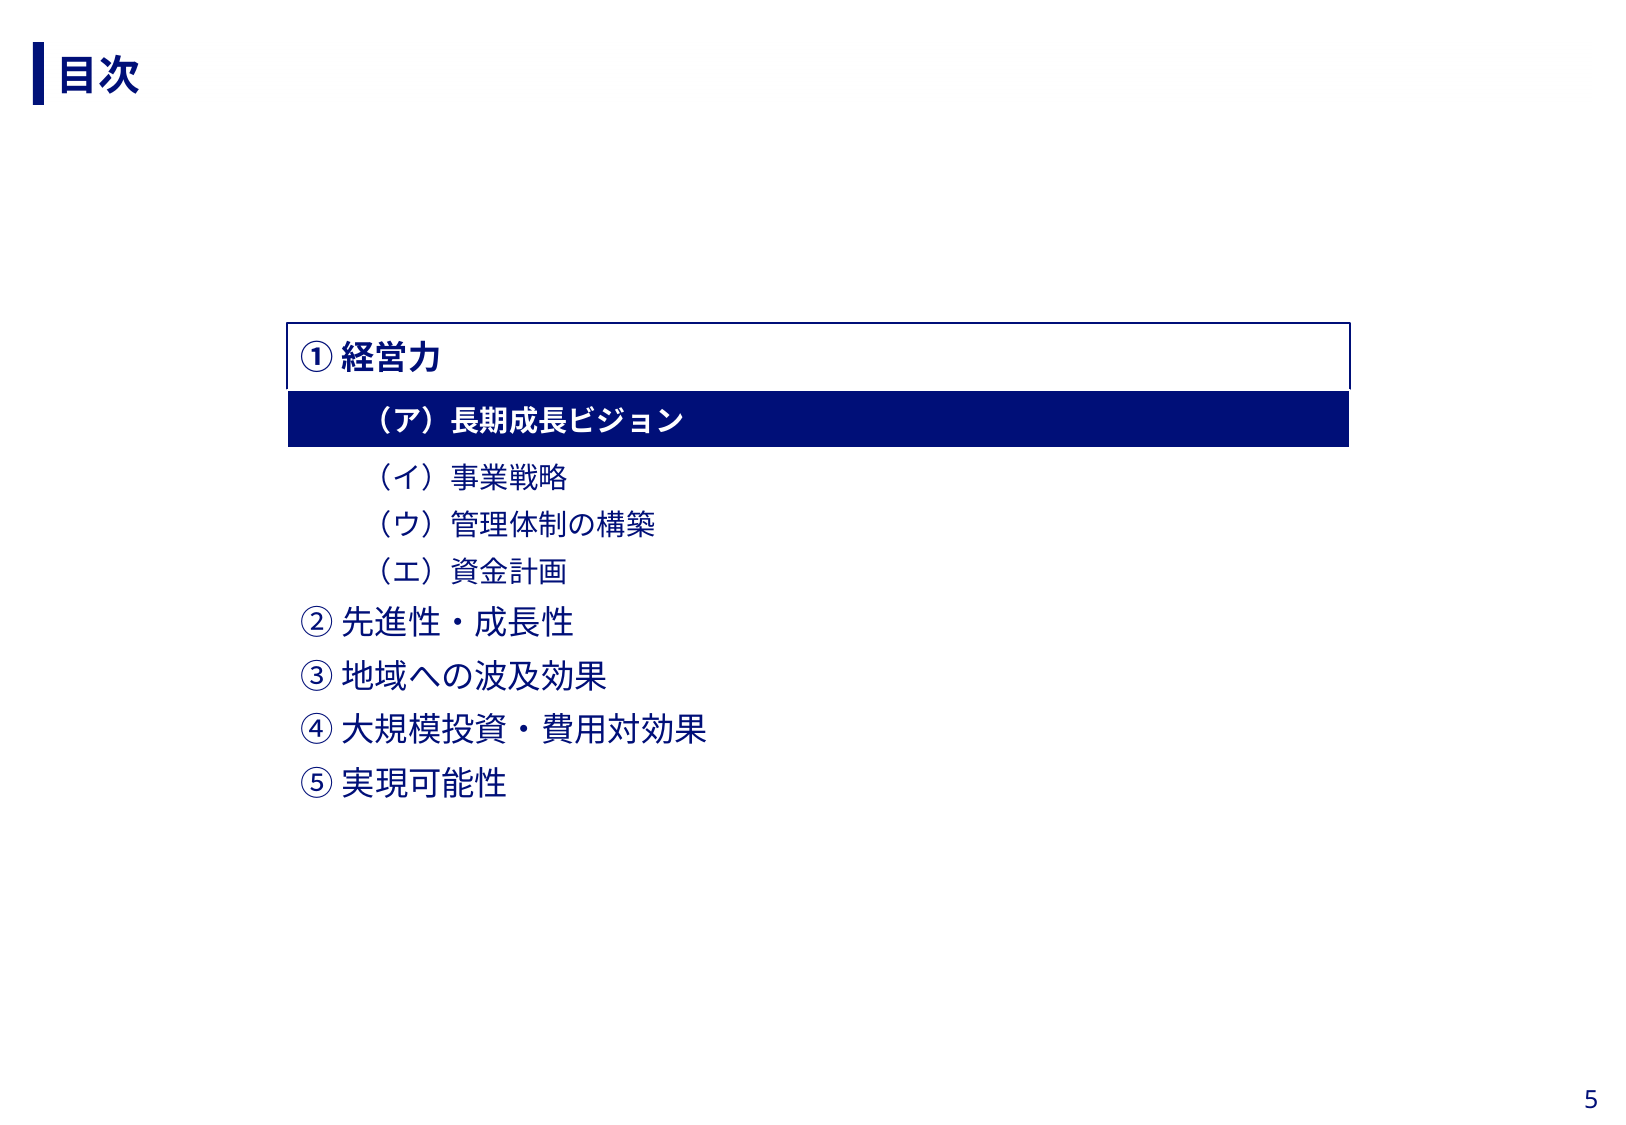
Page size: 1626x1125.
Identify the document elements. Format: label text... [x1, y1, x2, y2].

text_box ⑤実現可能性 [287, 754, 1350, 802]
text_box ③地域への波及効果 [287, 648, 1350, 701]
title 目次 [32, 42, 1592, 105]
text_box ②先進性・成長性 [287, 594, 1350, 648]
text_box （イ）事業戦略 [287, 448, 1350, 500]
text_box （ア）長期成長ビジョン [287, 390, 1350, 448]
text_box ①経営力 [287, 323, 1350, 390]
text_box （エ）資金計画 [287, 547, 1350, 594]
text_box （ウ）管理体制の構築 [287, 500, 1350, 547]
text_box ④大規模投資・費用対効果 [287, 701, 1350, 754]
